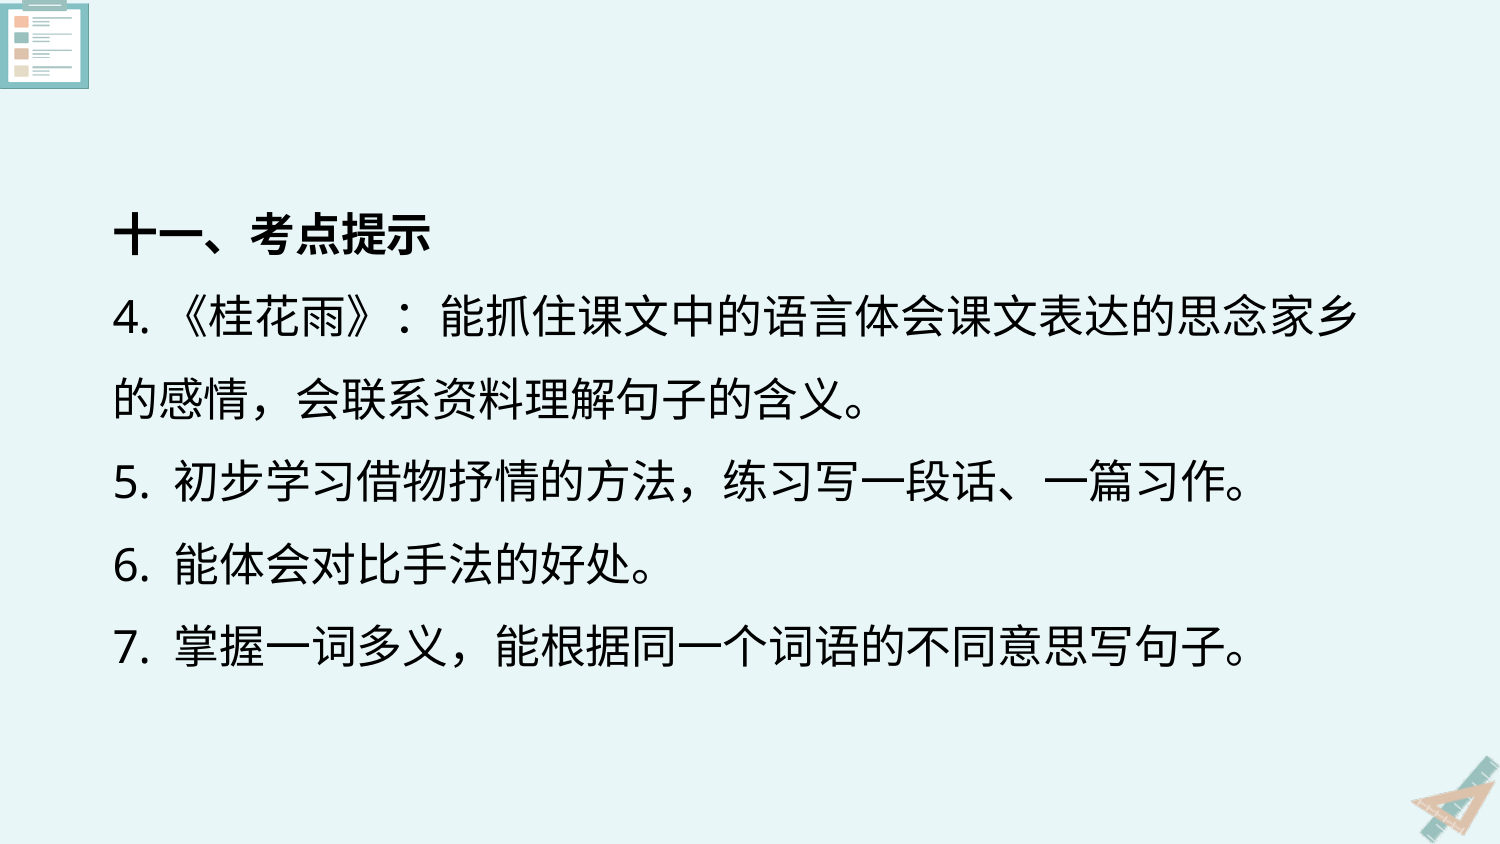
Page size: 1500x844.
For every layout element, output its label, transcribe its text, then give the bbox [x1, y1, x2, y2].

picture [0, 0, 89, 89]
picture [1411, 755, 1500, 844]
text_box 十一、考点提示 4.《桂花雨》：能抓住课文中的语言体会课文表达的思念家乡的感情，会联系资料理解句子的含义。 5. 初步学习借物抒情的方法，练习写一段话、一篇习作。 6. 能体会对比手法的好处。 7. 掌握一词多义，能根据同一个词语的不同意思写句子。 [97, 170, 1377, 681]
